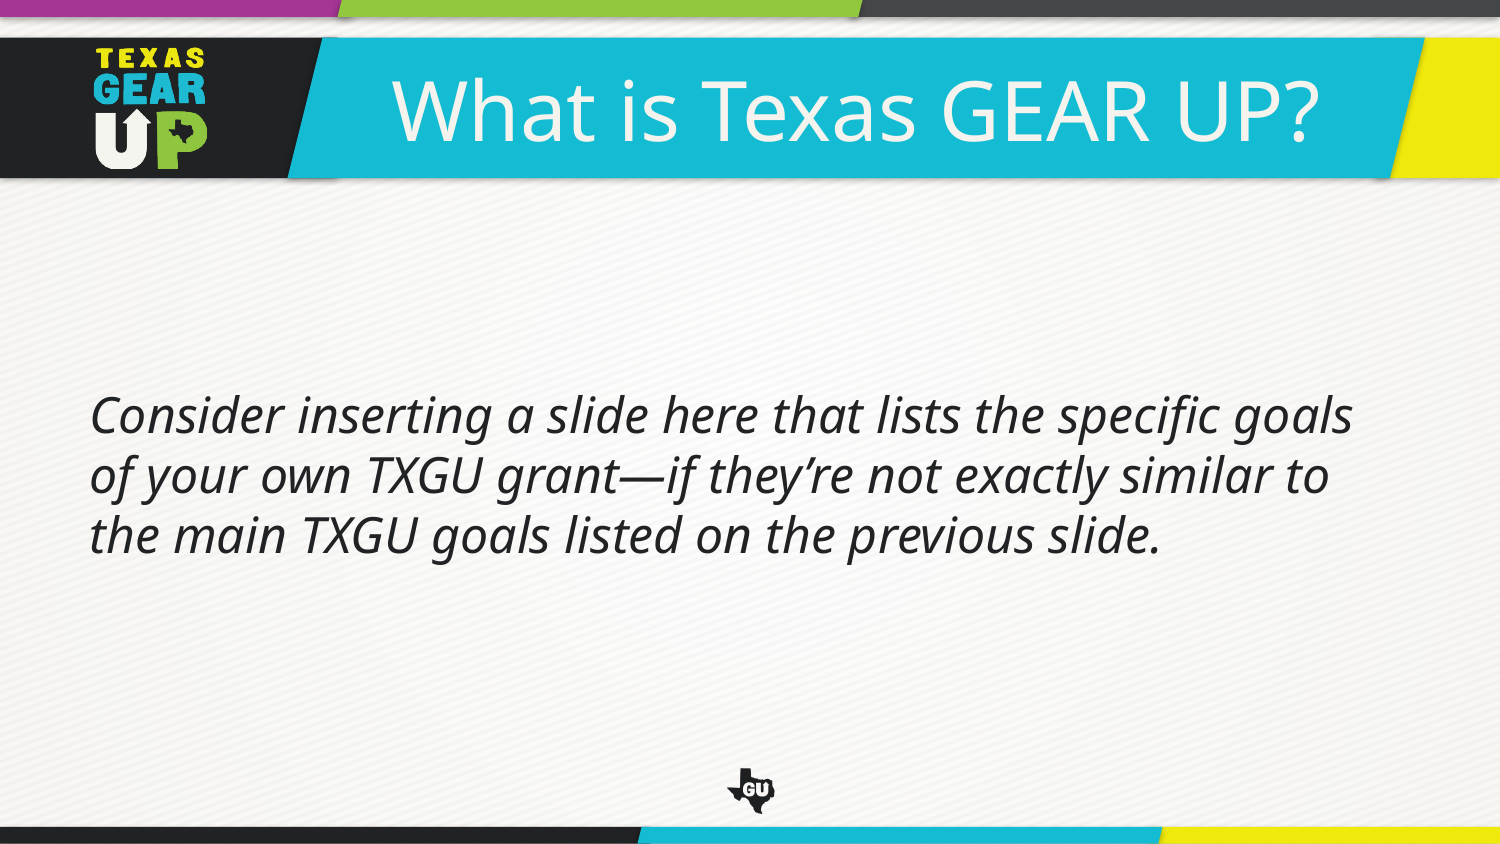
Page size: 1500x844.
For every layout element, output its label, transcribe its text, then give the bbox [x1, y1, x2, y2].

text_box What is Texas GEAR UP? [337, 37, 1375, 179]
list Consider inserting a slide here that lists the specific goals of your own TXGU grant—if they’re not exactly similar to the main TXGU goals listed on the previous slide. [75, 196, 1425, 750]
